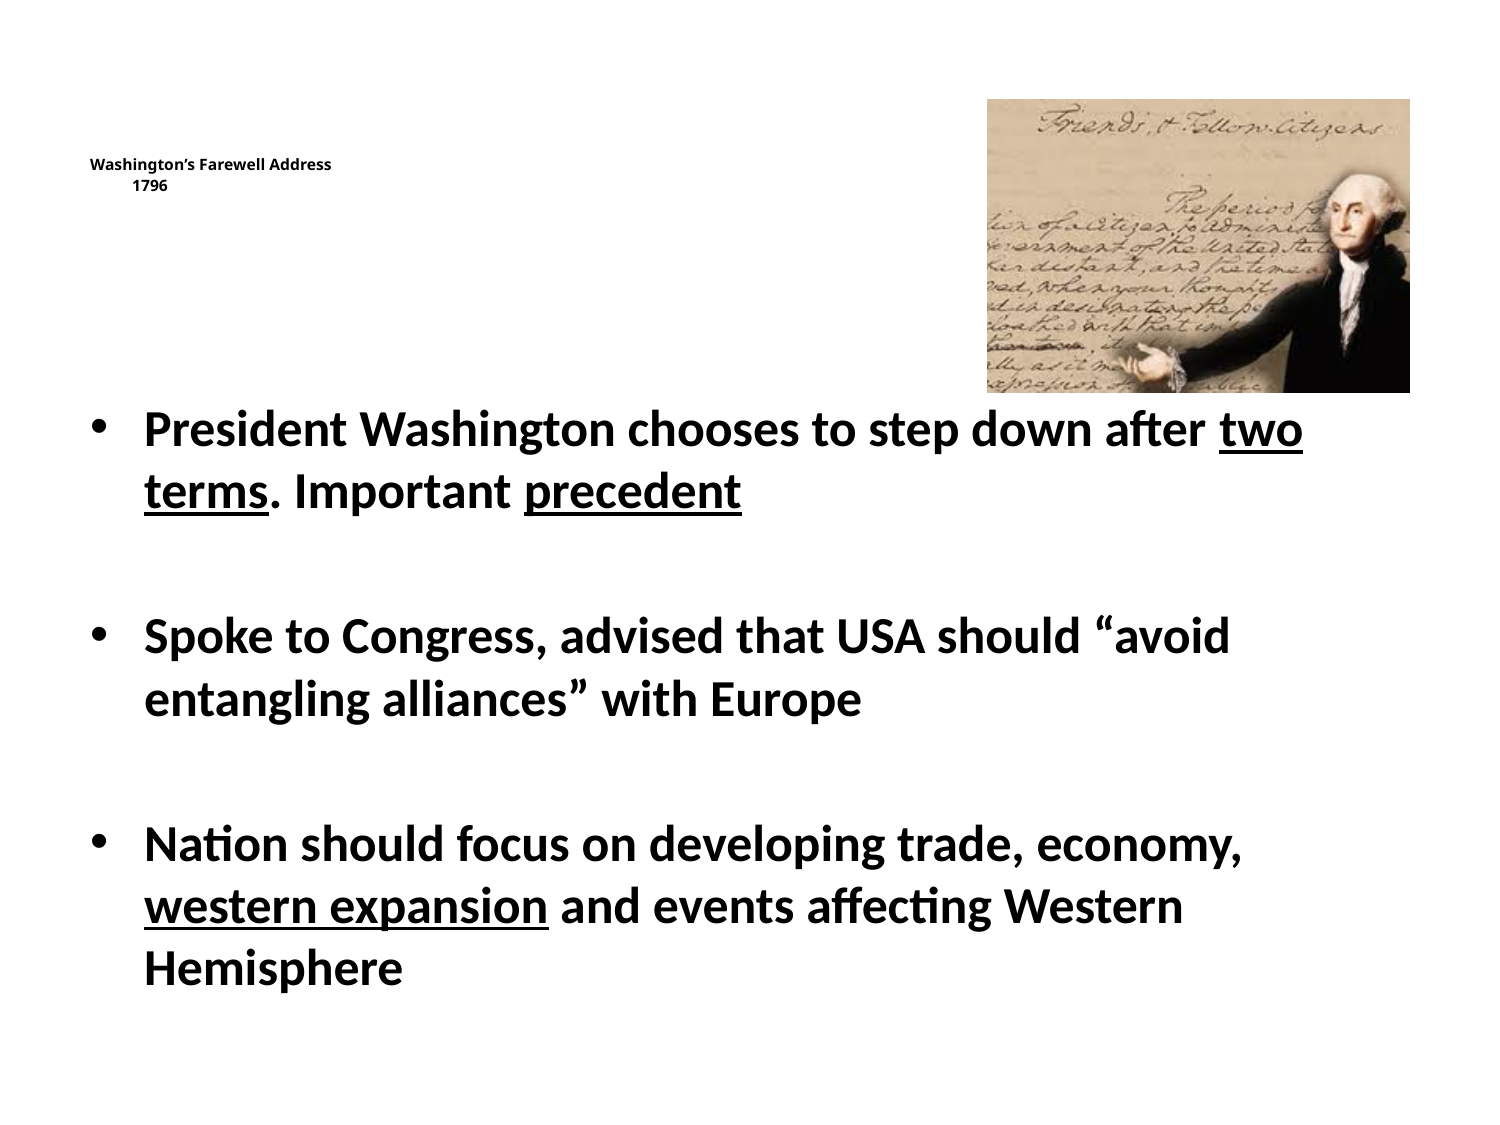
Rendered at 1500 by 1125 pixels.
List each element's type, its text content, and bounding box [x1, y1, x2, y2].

list President Washington chooses to step down after two terms. Important precedent Spoke to Congress, advised that USA should “avoid entangling alliances” with Europe Nation should focus on developing trade, economy, western expansion and events affecting Western Hemisphere [75, 387, 1425, 1005]
title Washington’s Farewell Address 1796 [75, 45, 1425, 233]
picture [987, 99, 1410, 393]
